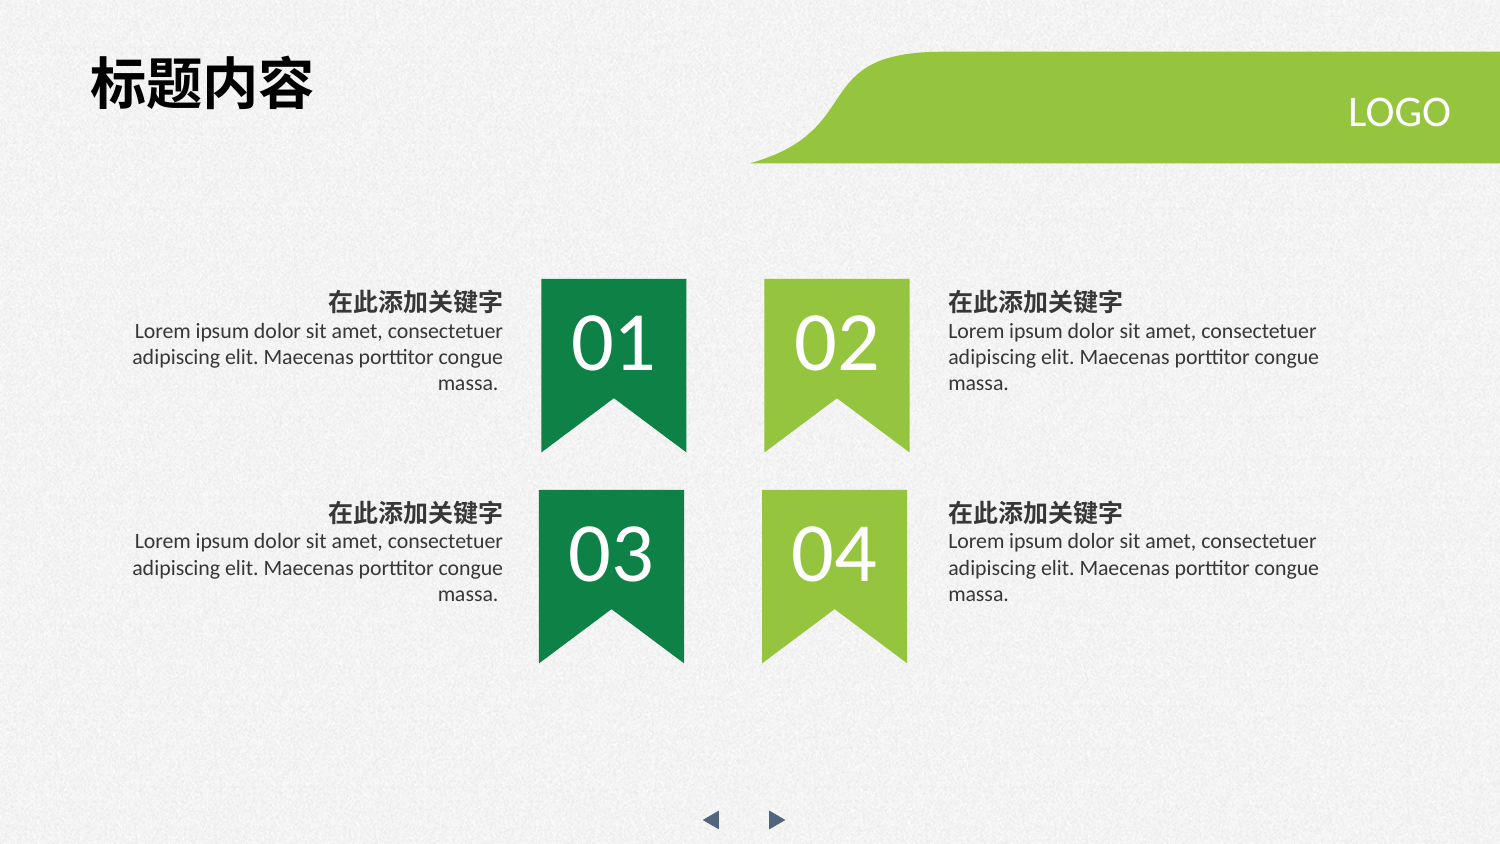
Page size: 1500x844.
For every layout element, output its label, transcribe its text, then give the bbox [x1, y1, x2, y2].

text_box LOGO [1333, 75, 1466, 143]
text_box 标题内容 [75, 41, 331, 124]
text_box 在此添加关键字 Lorem ipsum dolor sit amet, consectetuer adipiscing elit. Maecenas porttitor congue massa. [933, 278, 1342, 403]
picture [0, 0, 1500, 844]
text_box 03 [536, 487, 687, 666]
text_box 04 [760, 487, 910, 666]
text_box [747, 49, 1500, 166]
text_box 在此添加关键字 Lorem ipsum dolor sit amet, consectetuer adipiscing elit. Maecenas porttitor congue massa. [110, 489, 519, 614]
text_box 在此添加关键字 Lorem ipsum dolor sit amet, consectetuer adipiscing elit. Maecenas porttitor congue massa. [933, 489, 1342, 614]
text_box 在此添加关键字 Lorem ipsum dolor sit amet, consectetuer adipiscing elit. Maecenas porttitor congue massa. [110, 278, 519, 403]
text_box 02 [762, 276, 912, 455]
text_box 01 [539, 276, 689, 455]
